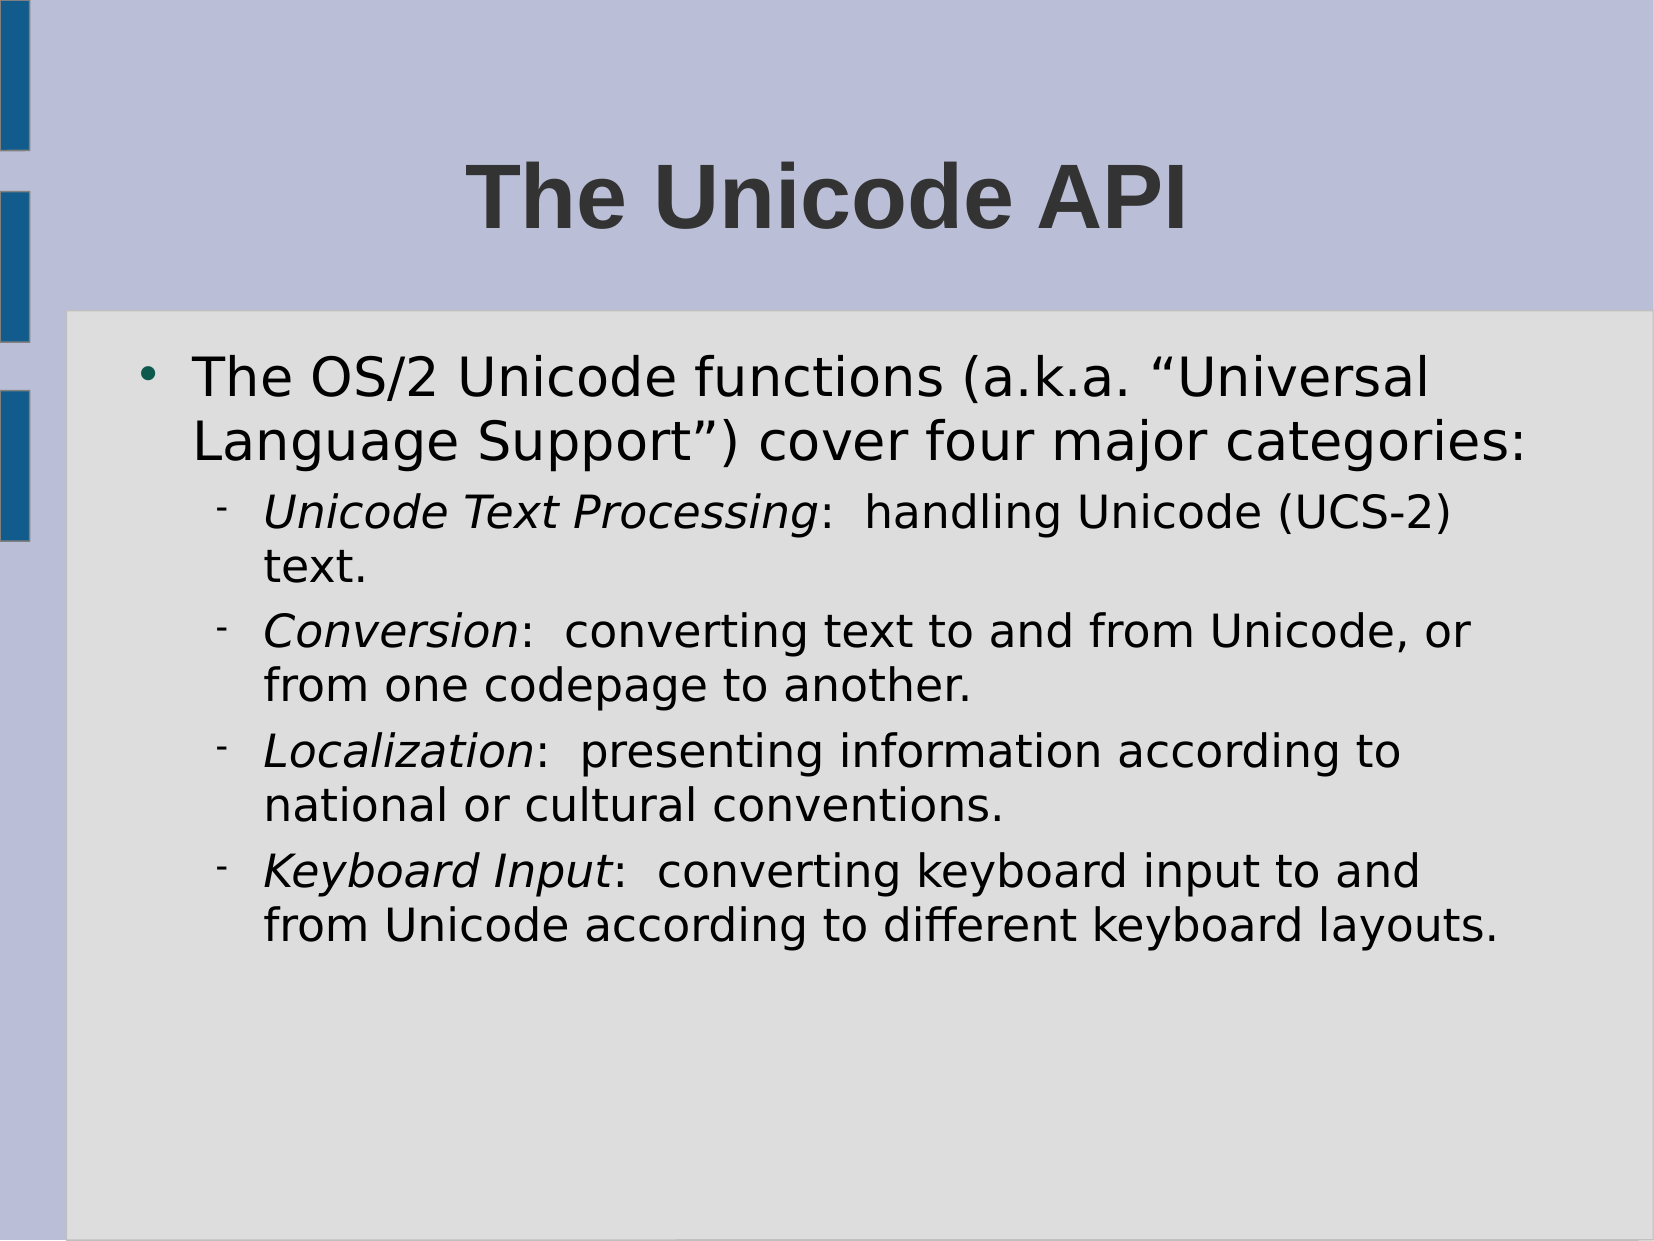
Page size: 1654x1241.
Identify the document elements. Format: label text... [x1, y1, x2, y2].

title The Unicode API [121, 91, 1534, 299]
list The OS/2 Unicode functions (a.k.a. “Universal Language Support”) cover four major categories: Unicode Text Processing: handling Unicode (UCS-2) text. Conversion: converting text to and from Unicode, or from one codepage to another. Localization: presenting information according to national or cultural conventions. Keyboard Input: converting keyboard input to and from Unicode according to different keyboard layouts. [121, 344, 1534, 1126]
